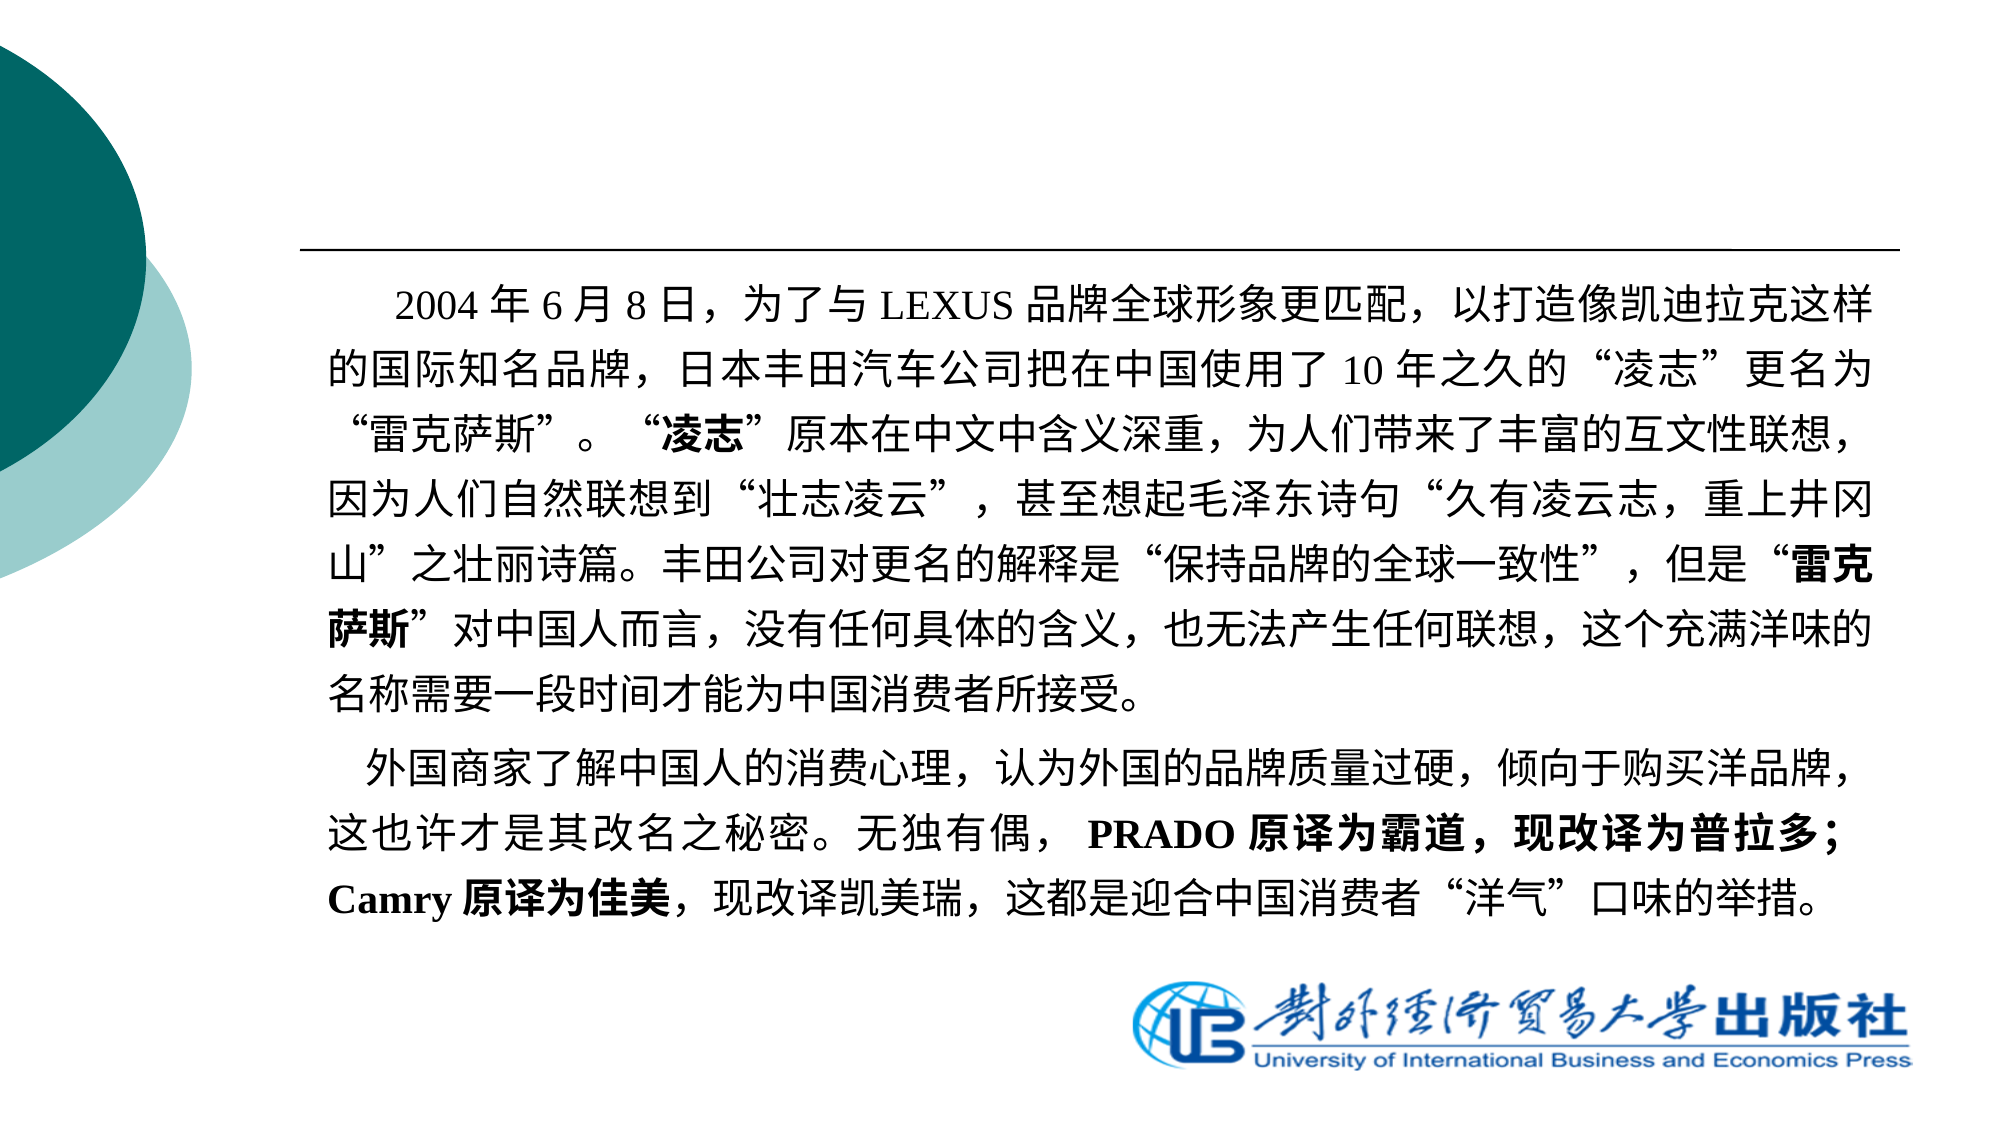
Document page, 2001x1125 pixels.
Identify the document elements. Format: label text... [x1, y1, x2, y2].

list 2004年6月8日，为了与LEXUS品牌全球形象更匹配，以打造像凯迪拉克这样的国际知名品牌，日本丰田汽车公司把在中国使用了10年之久的“凌志”更名为“雷克萨斯”。“凌志”原本在中文中含义深重，为人们带来了丰富的互文性联想，因为人们自然联想到“壮志凌云”，甚至想起毛泽东诗句“久有凌云志，重上井冈山”之壮丽诗篇。丰田公司对更名的解释是“保持品牌的全球一致性”，但是“雷克萨斯”对中国人而言，没有任何具体的含义，也无法产生任何联想，这个充满洋味的名称需要一段时间才能为中国消费者所接受。 外国商家了解中国人的消费心理，认为外国的品牌质量过硬，倾向于购买洋品牌，这也许才是其改名之秘密。无独有偶，PRADO原译为霸道，现改译为普拉多；Camry原译为佳美，现改译凯美瑞，这都是迎合中国消费者“洋气”口味的举措。 [255, 255, 1890, 762]
picture [1054, 922, 2000, 1125]
